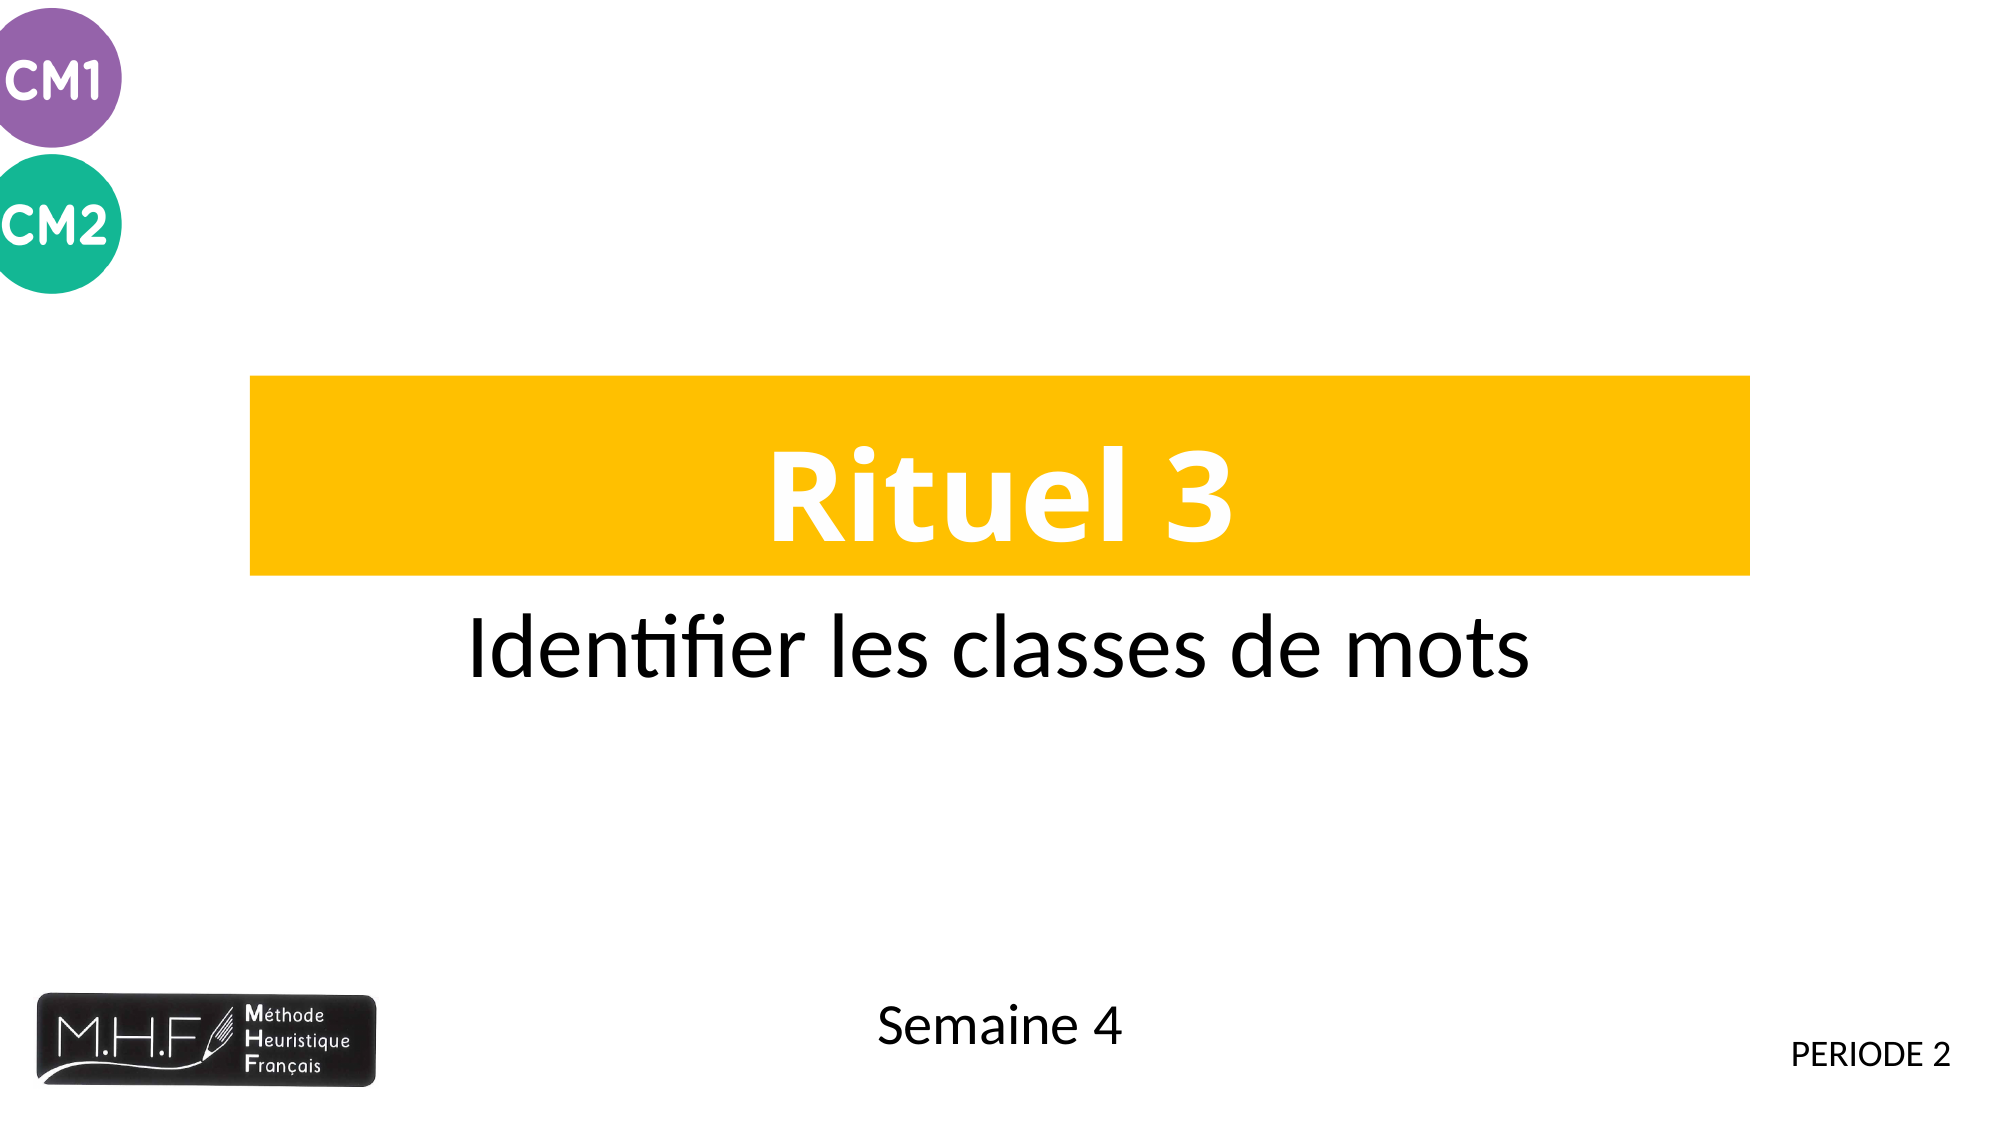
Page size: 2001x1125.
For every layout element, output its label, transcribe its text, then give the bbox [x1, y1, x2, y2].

text_box PERIODE 2 [1750, 1021, 1967, 1082]
title Rituel 3 [249, 375, 1750, 576]
picture [0, 0, 134, 298]
subtitle Identifier les classes de mots [249, 590, 1750, 863]
picture [33, 990, 379, 1089]
text_box Semaine 4 [249, 987, 1750, 1118]
